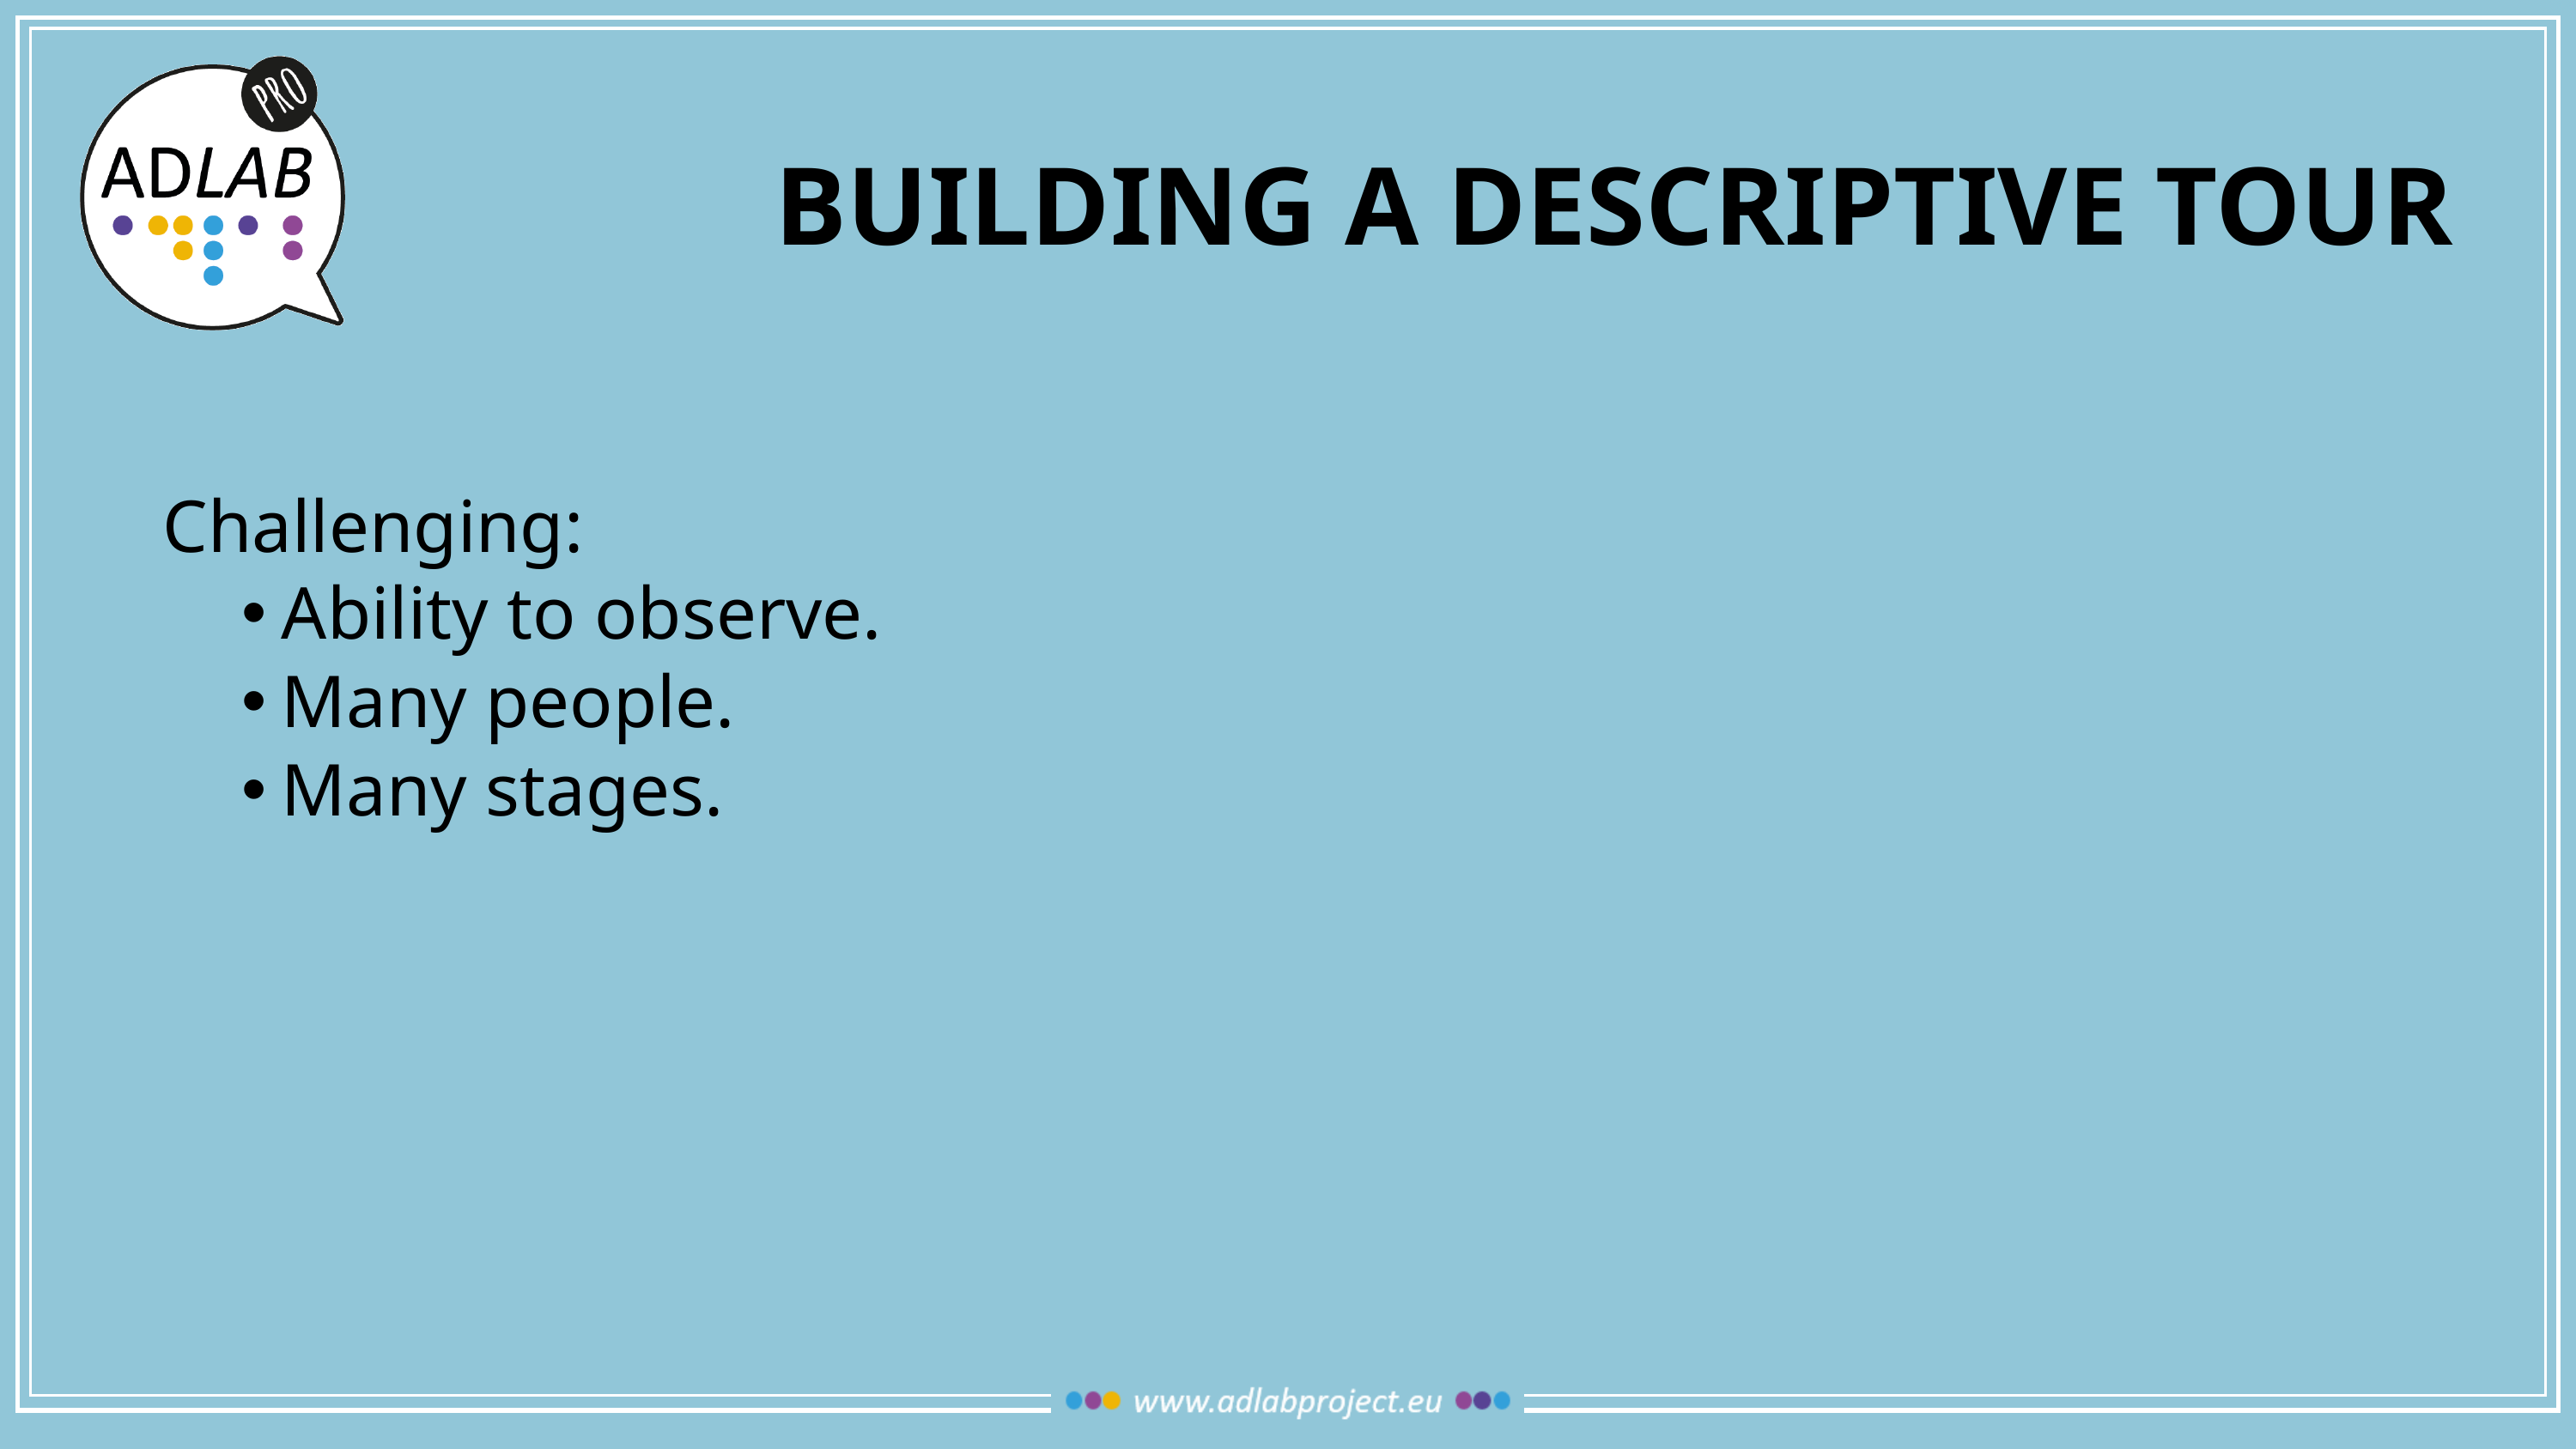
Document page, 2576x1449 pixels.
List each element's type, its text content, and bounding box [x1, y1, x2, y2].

list Challenging: Ability to observe. Many people. Many stages. [150, 431, 2467, 1087]
picture [72, 49, 353, 330]
picture [1051, 1378, 1524, 1429]
title Building a DESCriptive tour [384, 70, 2467, 351]
